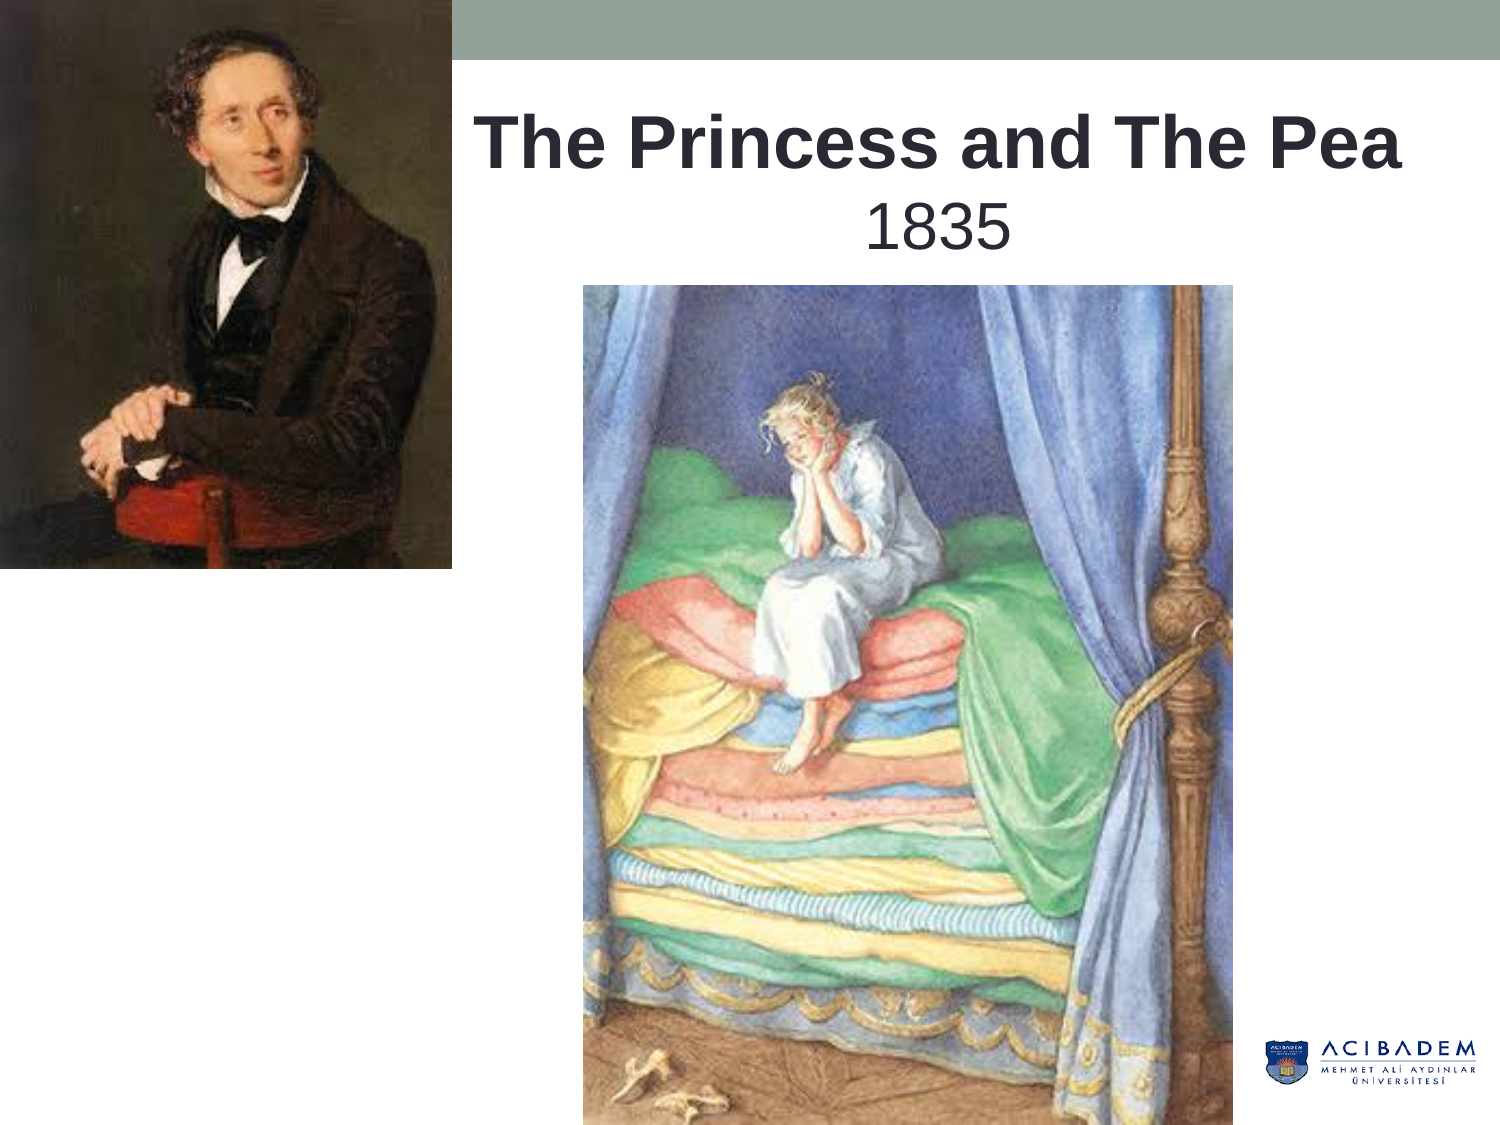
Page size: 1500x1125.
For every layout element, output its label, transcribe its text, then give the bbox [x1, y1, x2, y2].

text_box The Princess and The Pea 1835 [459, 85, 1418, 271]
picture [583, 285, 1233, 1125]
picture [0, 0, 453, 569]
picture [1247, 1015, 1500, 1125]
